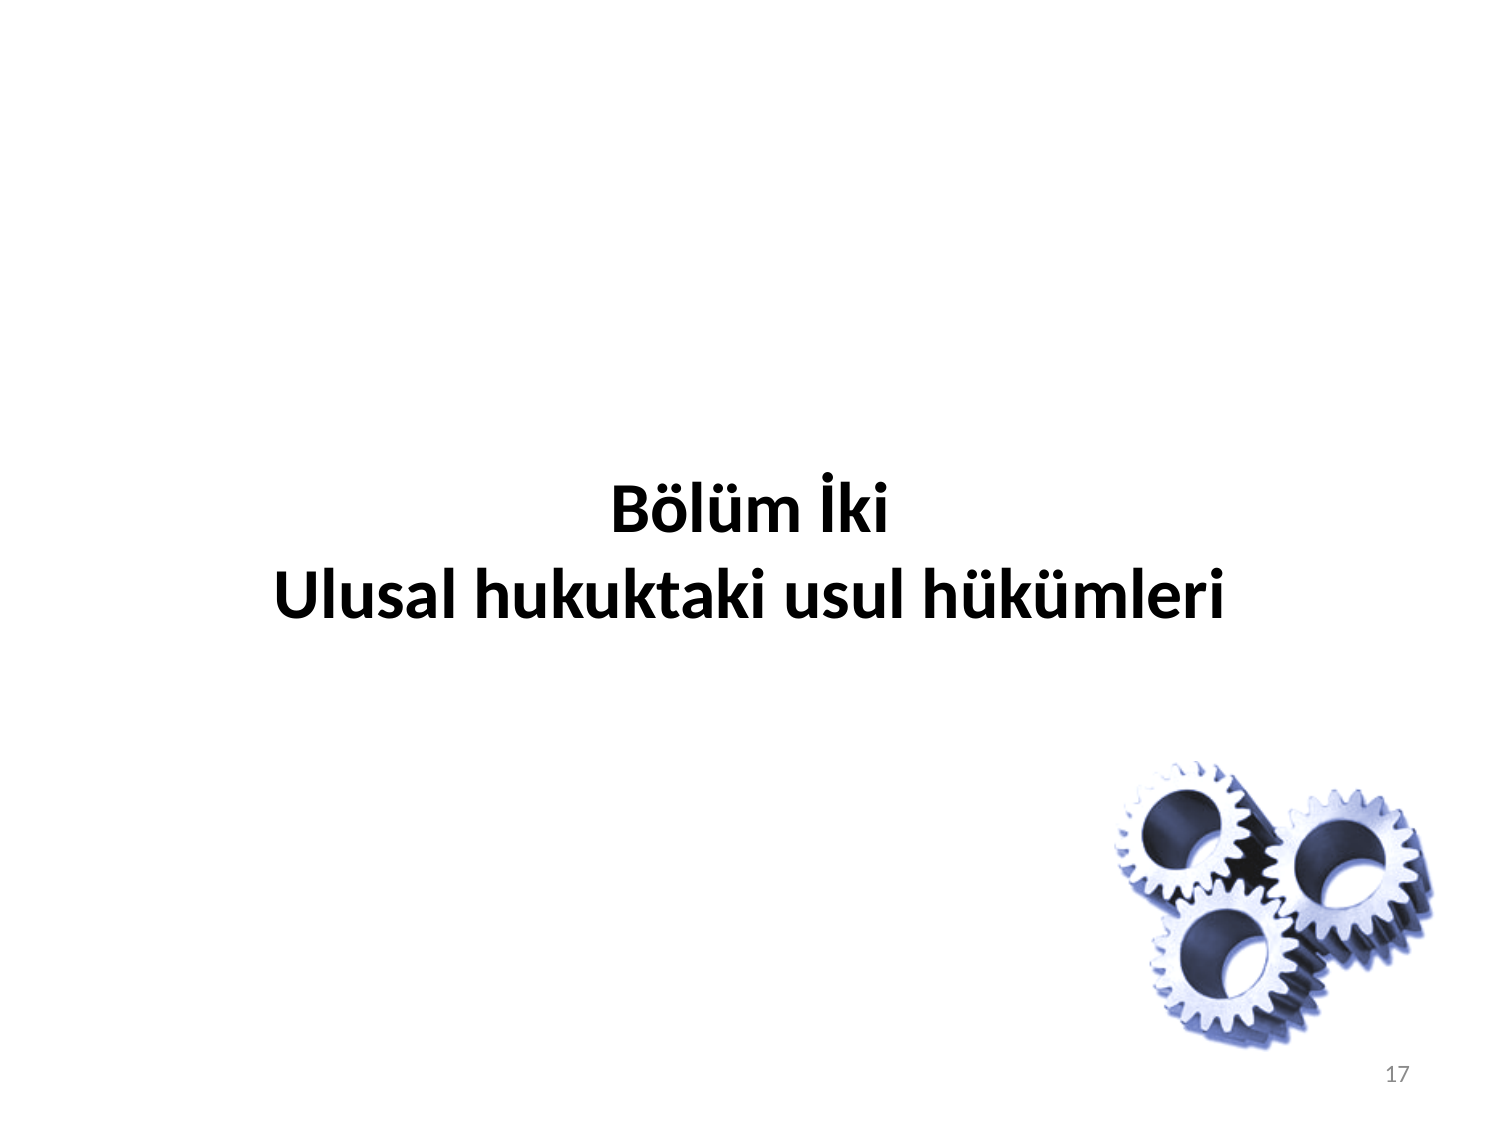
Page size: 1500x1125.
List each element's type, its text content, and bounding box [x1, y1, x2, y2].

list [1112, 761, 1436, 1052]
title Bölüm İki Ulusal hukuktaki usul hükümleri [75, 453, 1425, 641]
slide_number 17 [1074, 1042, 1425, 1103]
